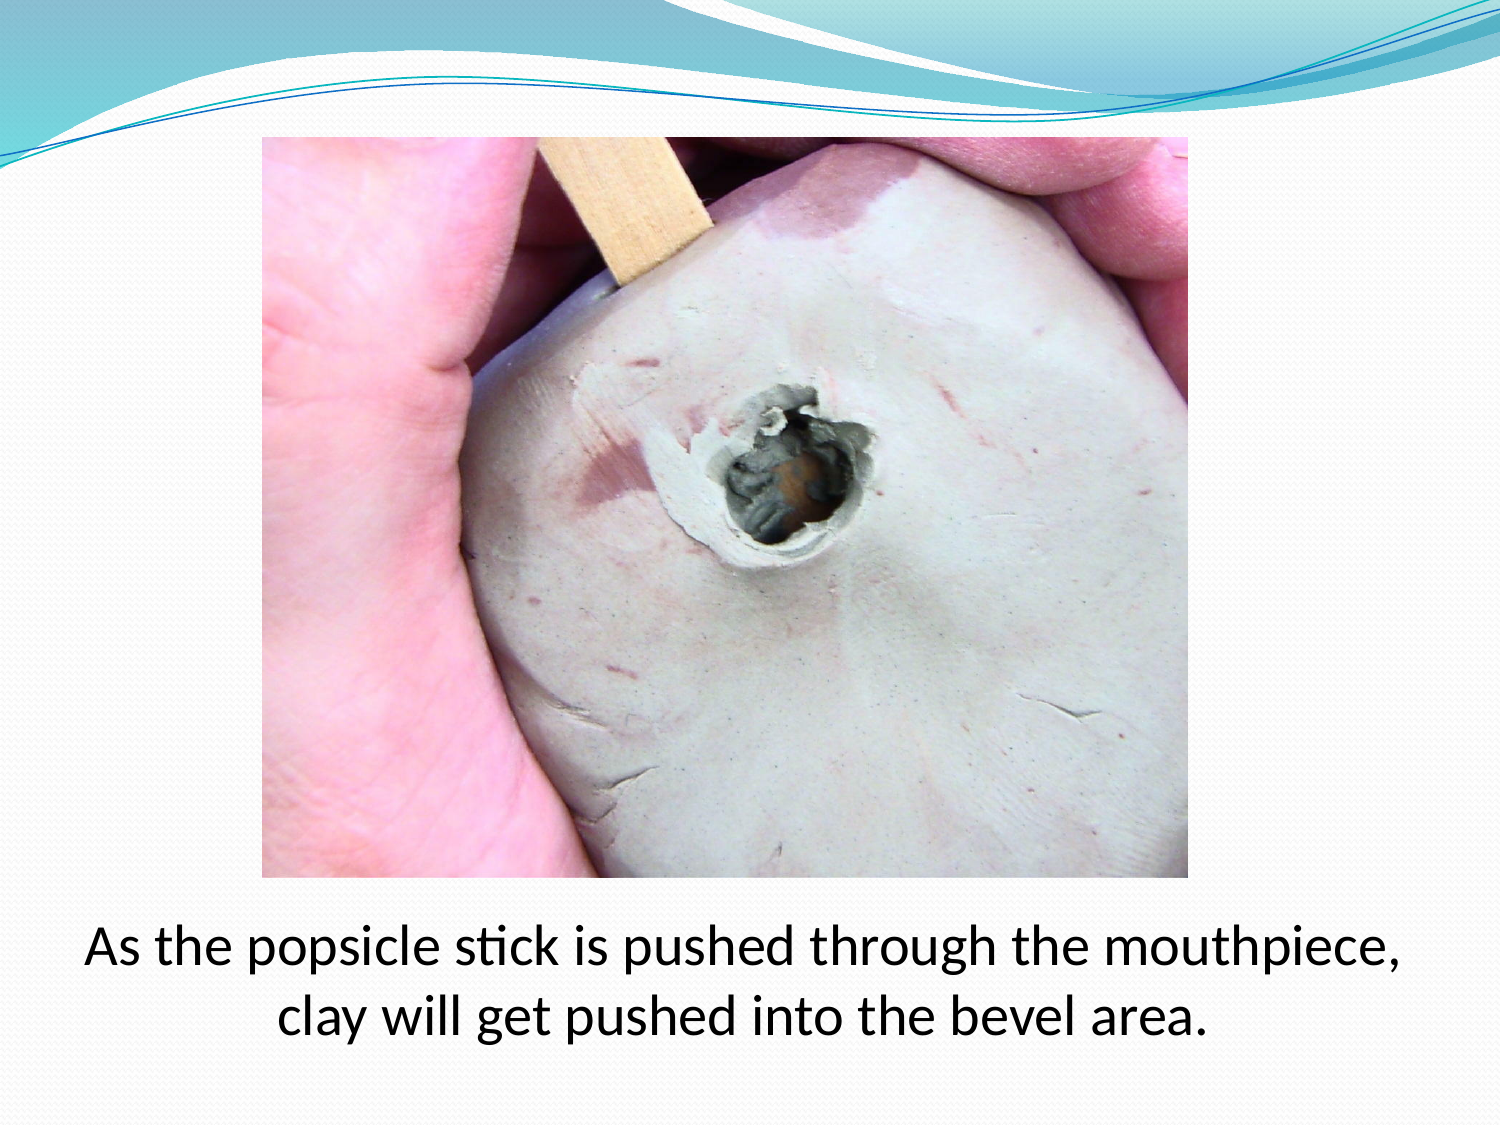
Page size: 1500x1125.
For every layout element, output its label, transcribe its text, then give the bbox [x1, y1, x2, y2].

picture [262, 137, 1188, 878]
text_box As the popsicle stick is pushed through the mouthpiece, clay will get pushed into the bevel area. [50, 899, 1438, 1055]
